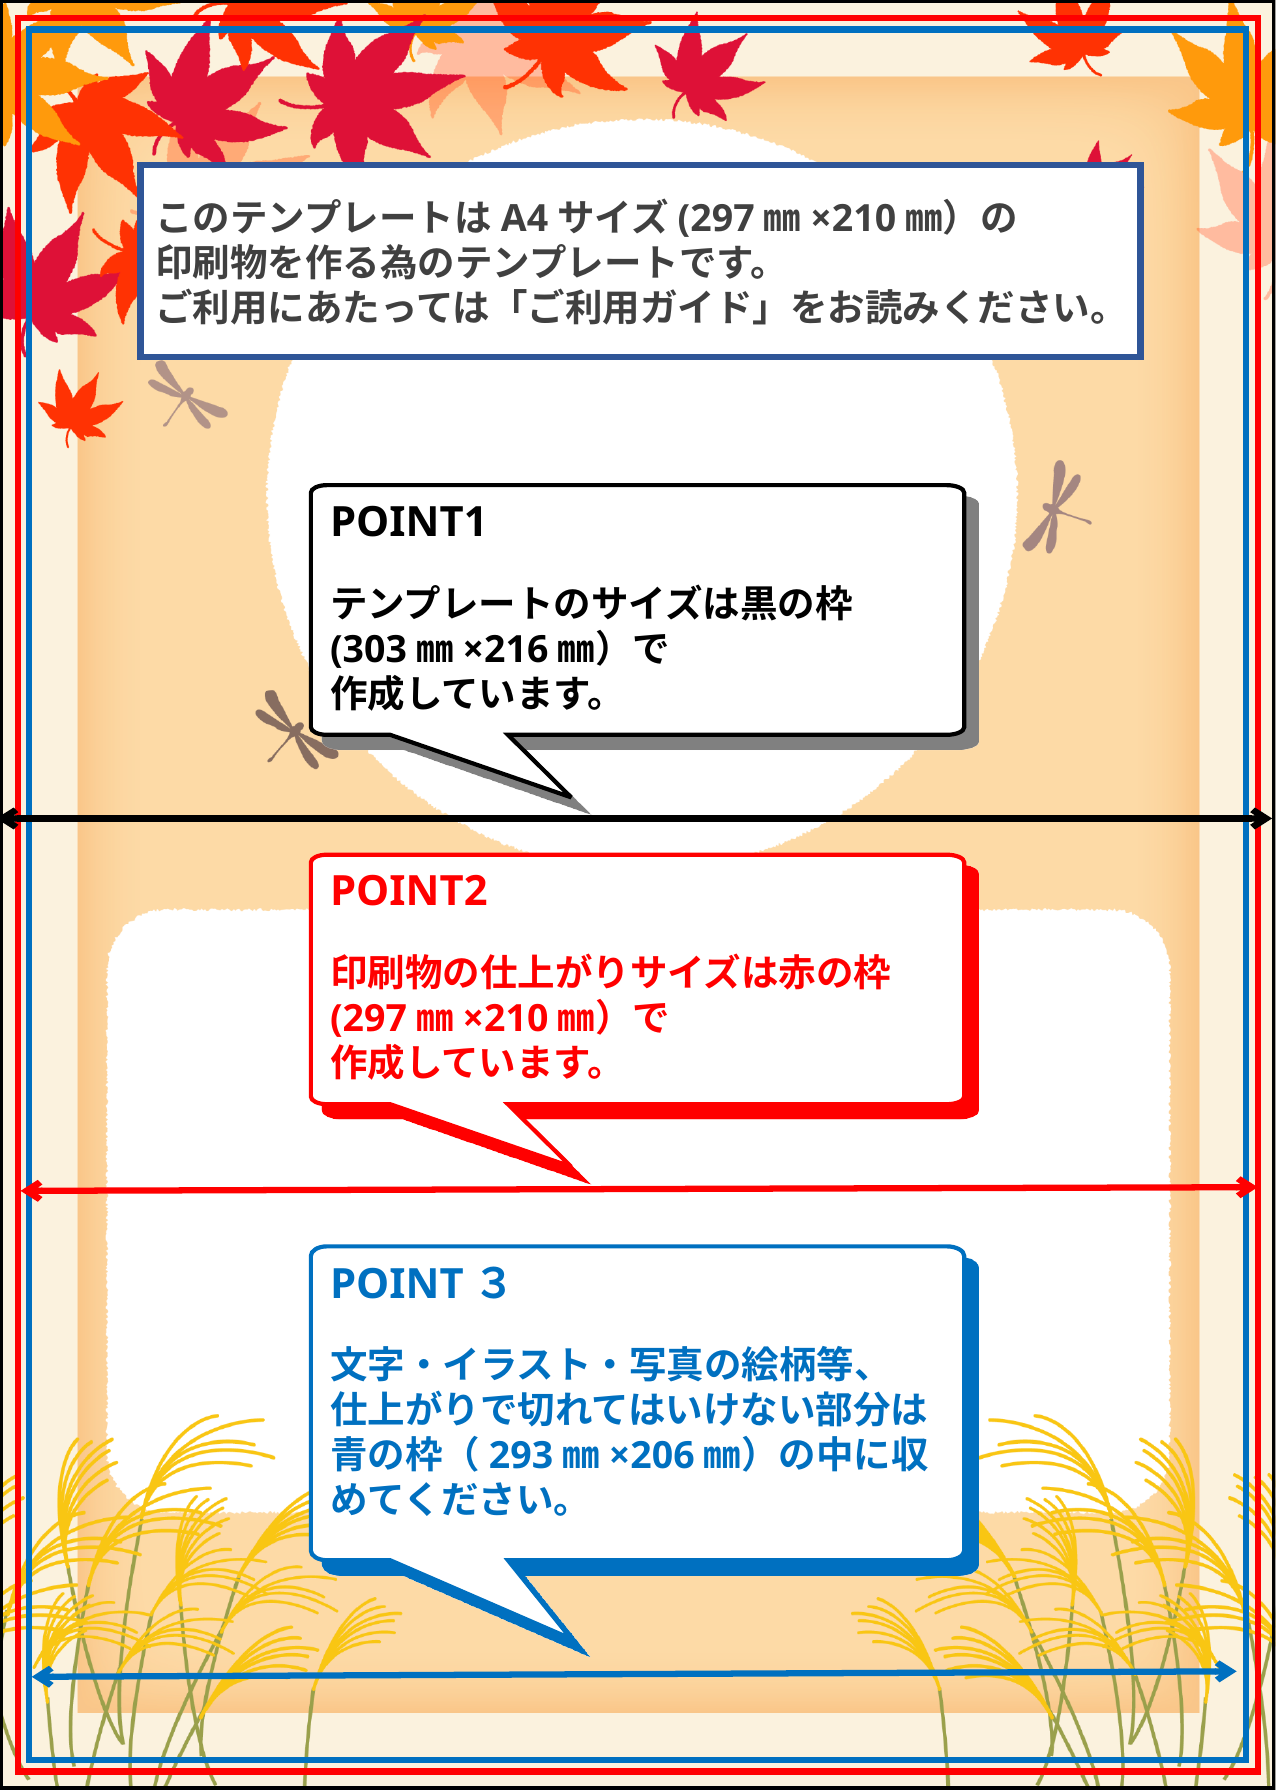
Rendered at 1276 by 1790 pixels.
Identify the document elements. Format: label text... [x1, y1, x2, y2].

text_box POINT2 印刷物の仕上がりサイズは赤の枠(297㎜×210㎜）で 作成しています。 [310, 854, 965, 1167]
text_box [28, 822, 1247, 1187]
text_box [28, 28, 1247, 815]
text_box POINT３ 文字・イラスト・写真の絵柄等、 仕上がりで切れてはいけない部分は 青の枠（293㎜×206㎜）の中に収めてください。 [310, 1246, 965, 1639]
text_box [28, 1191, 1247, 1761]
text_box [0, 0, 1276, 1790]
text_box [17, 822, 1259, 1773]
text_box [20, 1187, 1258, 1191]
text_box [17, 17, 1259, 815]
text_box POINT1 テンプレートのサイズは黒の枠 (303㎜×216㎜）で 作成しています。 [310, 485, 965, 798]
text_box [31, 1671, 1237, 1677]
text_box このテンプレートはA4サイズ(297㎜×210㎜）の 印刷物を作る為のテンプレートです。 ご利用にあたっては「ご利用ガイド」をお読みください。 [140, 164, 1142, 358]
